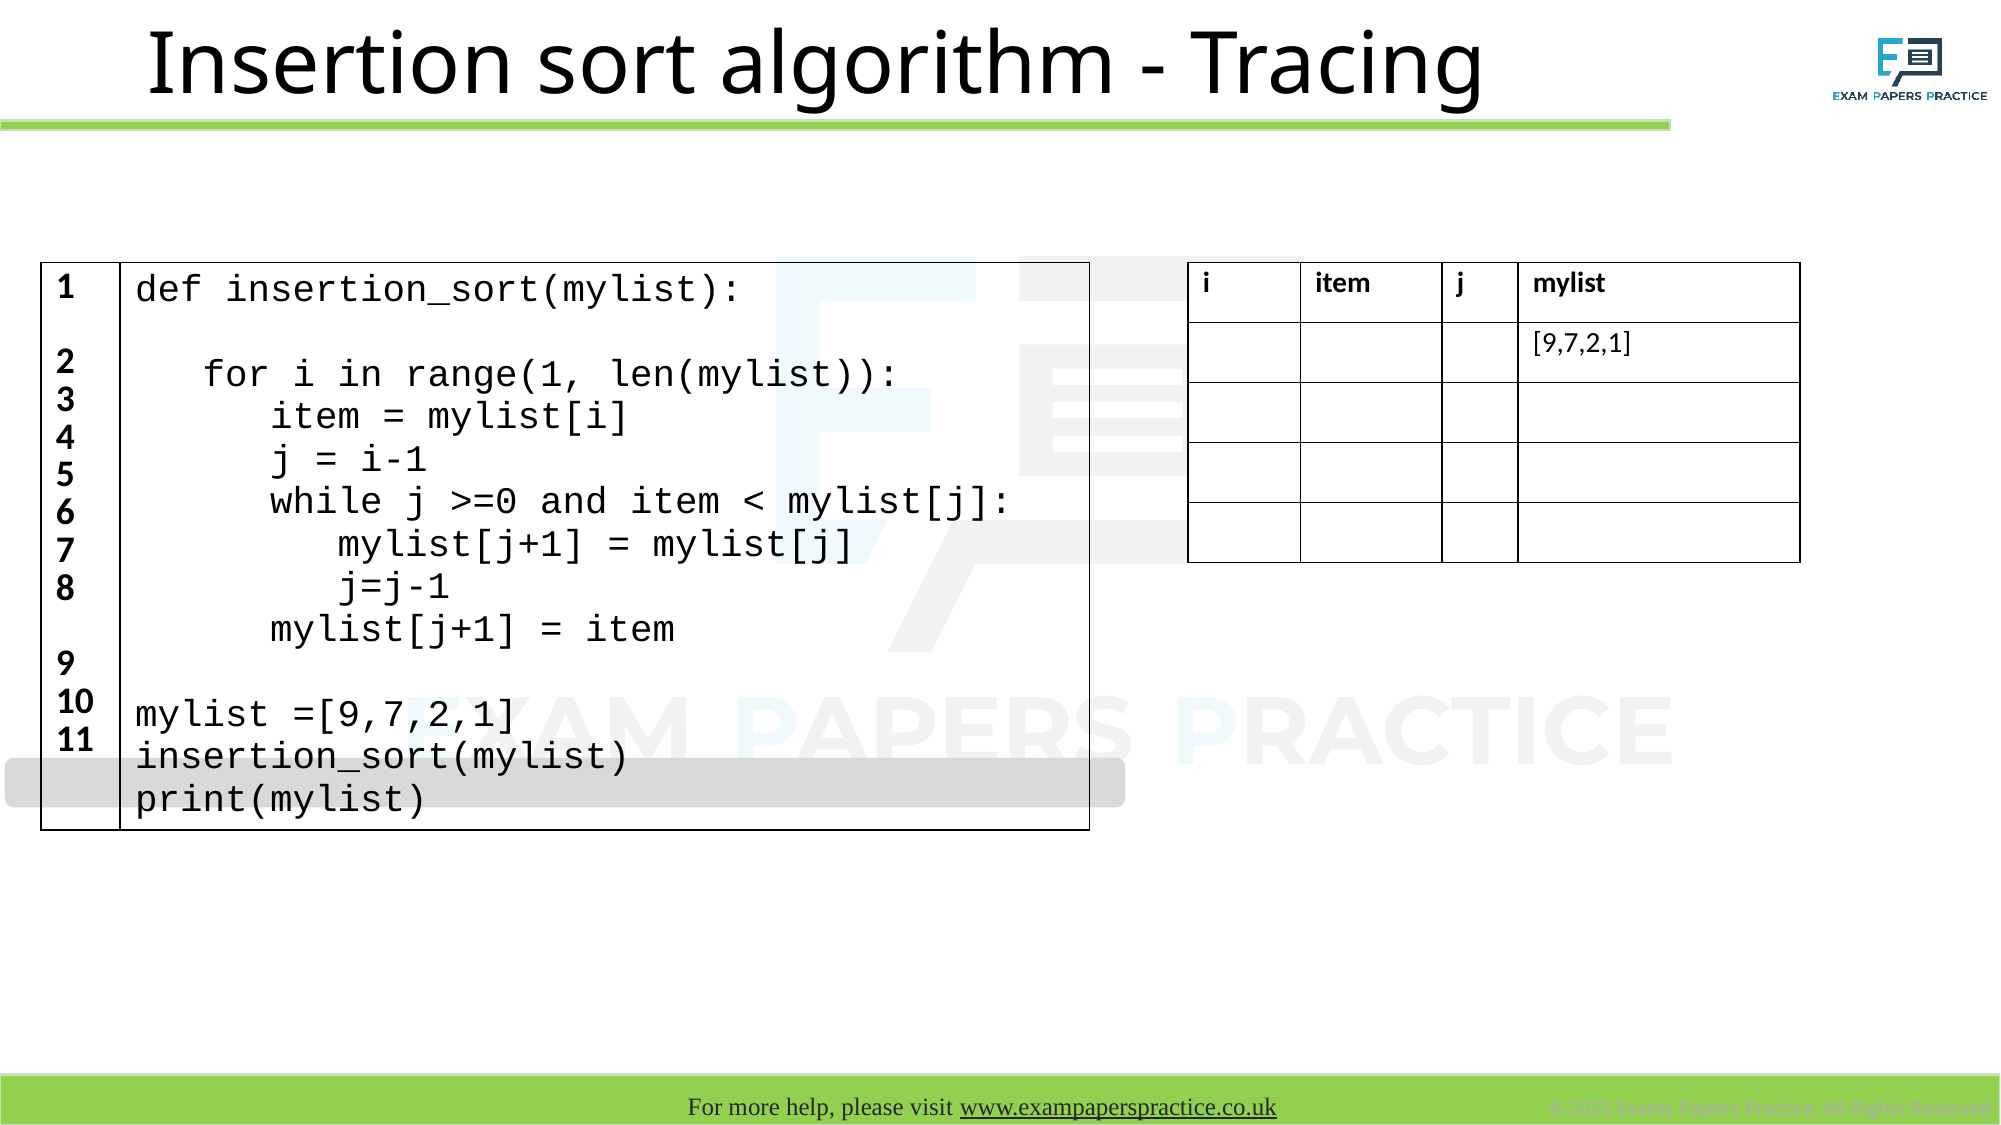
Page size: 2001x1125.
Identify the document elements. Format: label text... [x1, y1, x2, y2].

table_header j [1443, 263, 1517, 322]
table_cell [1443, 503, 1517, 562]
text_box [4, 757, 40, 808]
table_cell [1189, 503, 1300, 562]
table_cell [1443, 443, 1517, 502]
table_cell [1301, 383, 1441, 442]
table_header i [1189, 263, 1300, 322]
table_header def insertion_sort(mylist): for i in range(1, len(mylist)): item = mylist[i] j = i-1 while j >=0 and item < mylist[j]: mylist[j+1] = mylist[j] j=j-1 mylist[j+1] = item mylist =[9,7,2,1] insertion_sort(mylist) print(mylist) [121, 263, 1089, 829]
table_header item [1301, 263, 1441, 322]
table_cell [9,7,2,1] [1519, 323, 1799, 382]
table_cell [1189, 443, 1300, 502]
table_cell [1519, 383, 1799, 442]
table_cell [1301, 503, 1441, 562]
text_box [1090, 757, 1126, 808]
table_cell [1189, 383, 1300, 442]
table_cell [1519, 443, 1799, 502]
table_header 1 2 3 4 5 6 7 8 9 10 11 [42, 263, 119, 829]
table_cell [1443, 323, 1517, 382]
table_cell [1189, 323, 1300, 382]
table_cell [1443, 383, 1517, 442]
table_cell [1519, 503, 1799, 562]
table_header mylist [1519, 263, 1799, 322]
table_cell [1301, 323, 1441, 382]
title Insertion sort algorithm - Tracing [132, 11, 1858, 121]
table_cell [1301, 443, 1441, 502]
